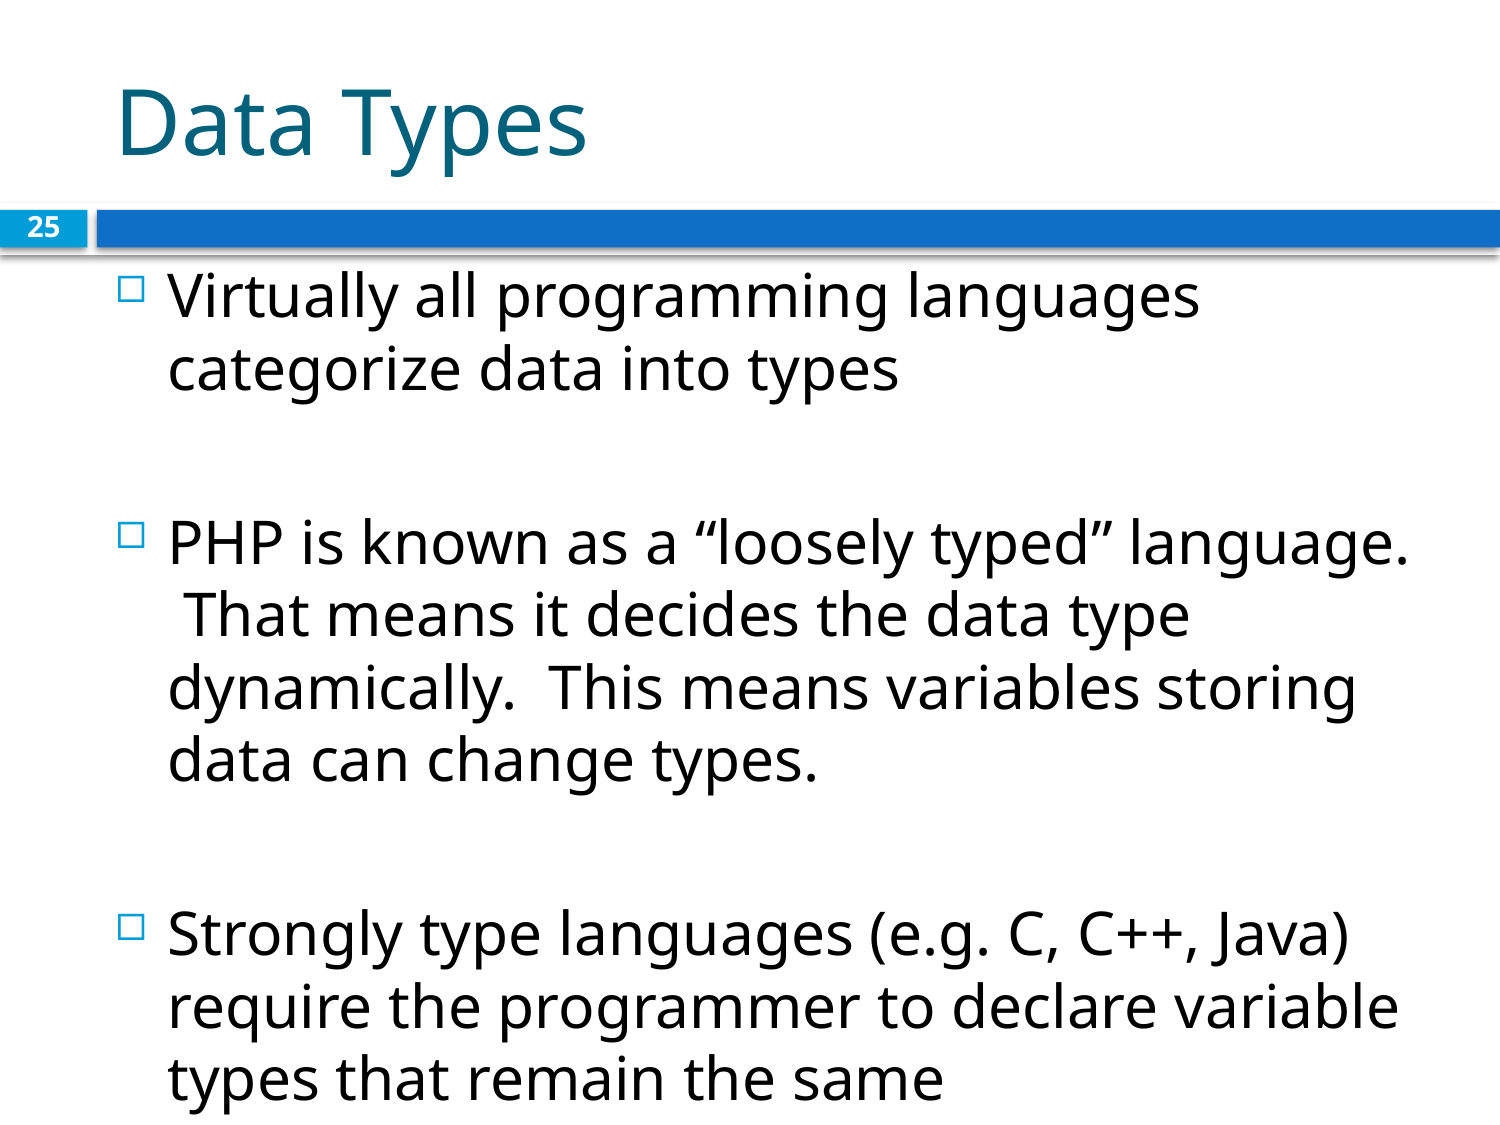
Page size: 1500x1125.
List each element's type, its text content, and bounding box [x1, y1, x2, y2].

slide_number 25 [0, 208, 88, 249]
text_box Virtually all programming languages categorize data into types PHP is known as a “loosely typed” language. That means it decides the data type dynamically. This means variables storing data can change types. Strongly type languages (e.g. C, C++, Java) require the programmer to declare variable types that remain the same [100, 249, 1438, 988]
title Data Types [99, 37, 1438, 201]
